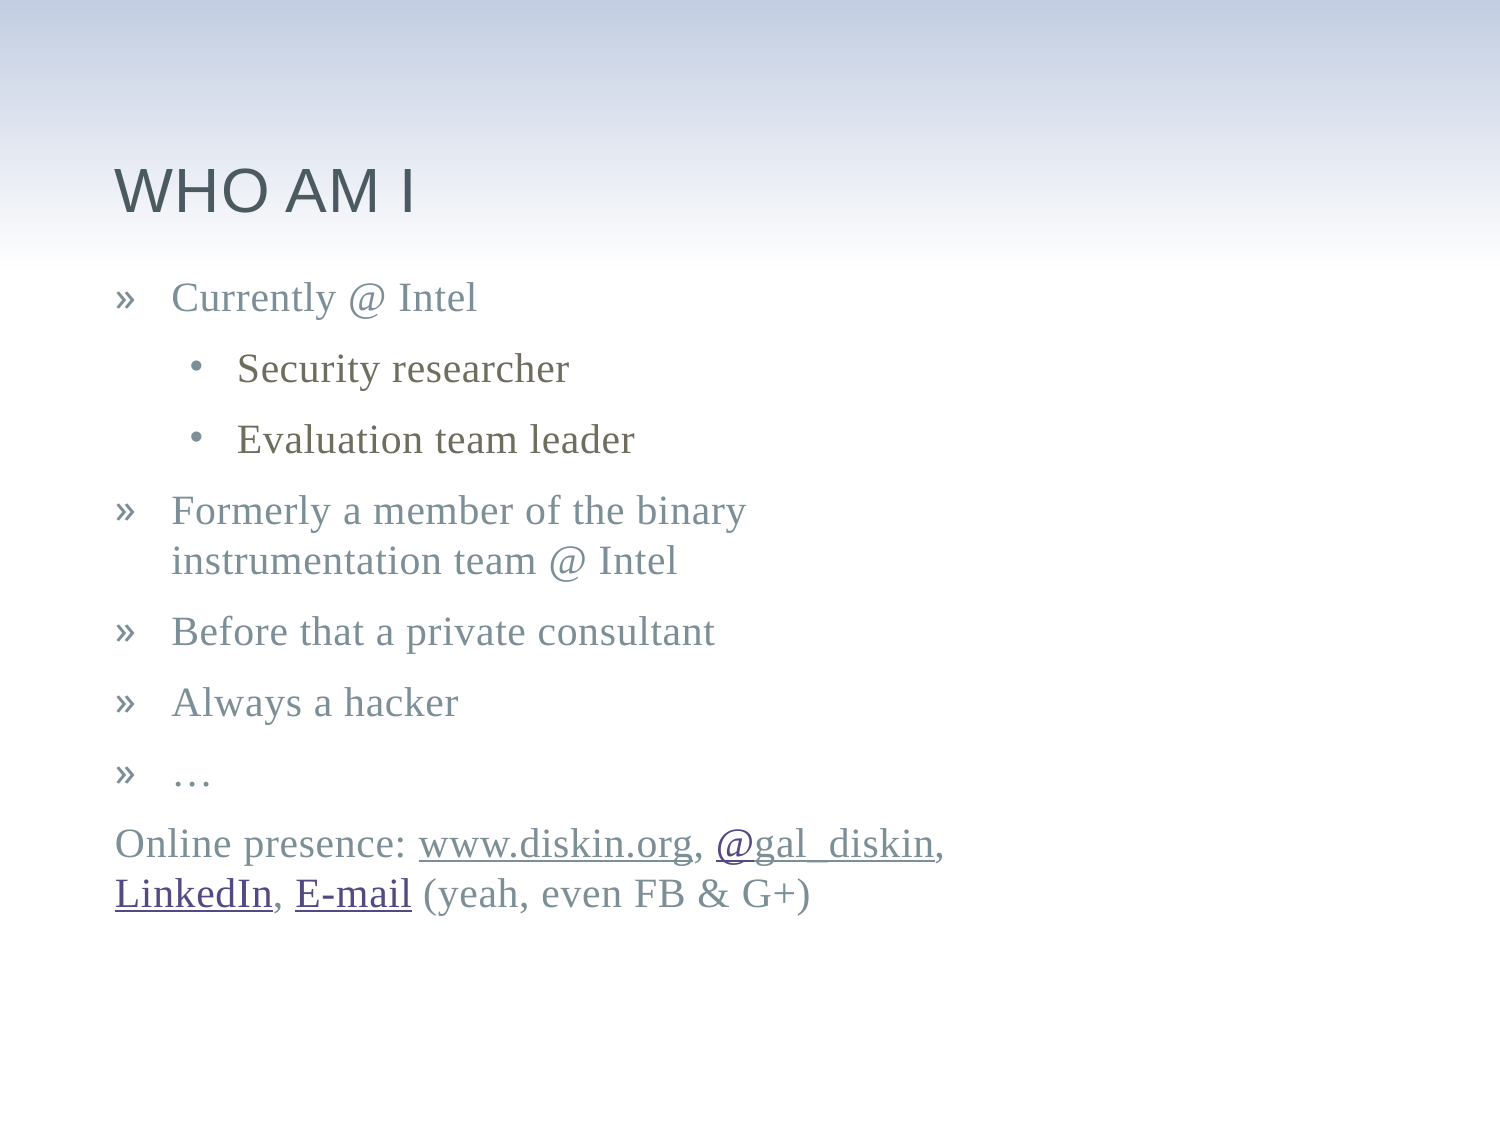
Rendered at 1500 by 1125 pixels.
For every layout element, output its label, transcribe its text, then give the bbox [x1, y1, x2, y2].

title Who am I [99, 45, 1400, 233]
list Currently @ Intel Security researcher Evaluation team leader Formerly a member of the binary instrumentation team @ Intel Before that a private consultant Always a hacker … Online presence: www.diskin.org, @gal_diskin, LinkedIn, E-mail (yeah, even FB & G+) [99, 262, 992, 974]
